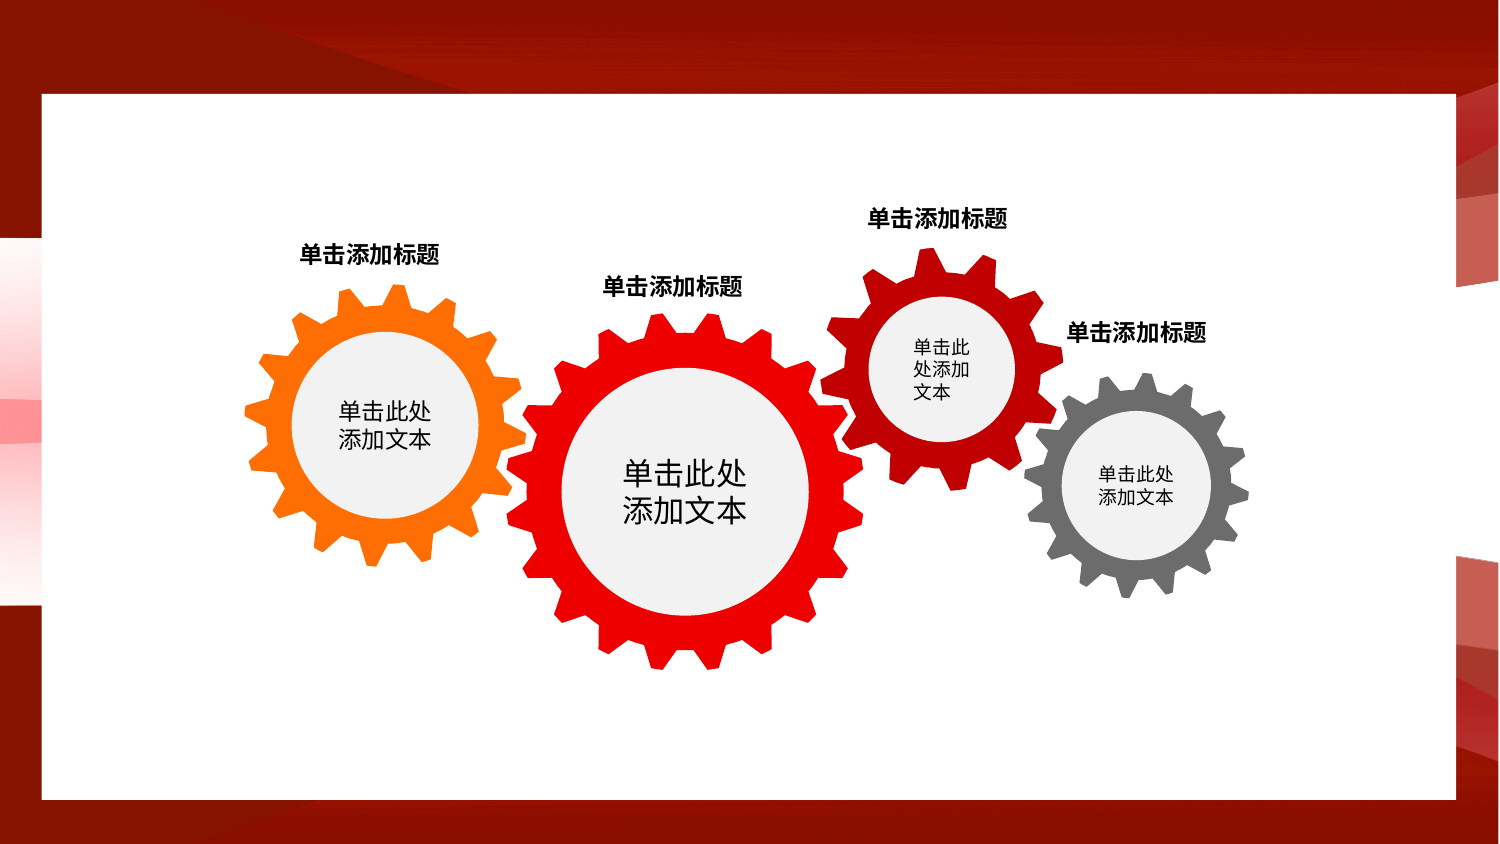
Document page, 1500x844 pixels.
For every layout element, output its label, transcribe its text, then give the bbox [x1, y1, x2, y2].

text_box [244, 284, 526, 567]
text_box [820, 248, 1064, 491]
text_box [1024, 373, 1249, 599]
picture [0, 0, 1499, 844]
text_box 单击添加标题 [1064, 312, 1240, 353]
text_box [506, 313, 864, 670]
text_box 单击添加标题 [820, 197, 1055, 239]
text_box 单击添加标题 [555, 266, 790, 307]
text_box 单击添加标题 [252, 234, 487, 275]
